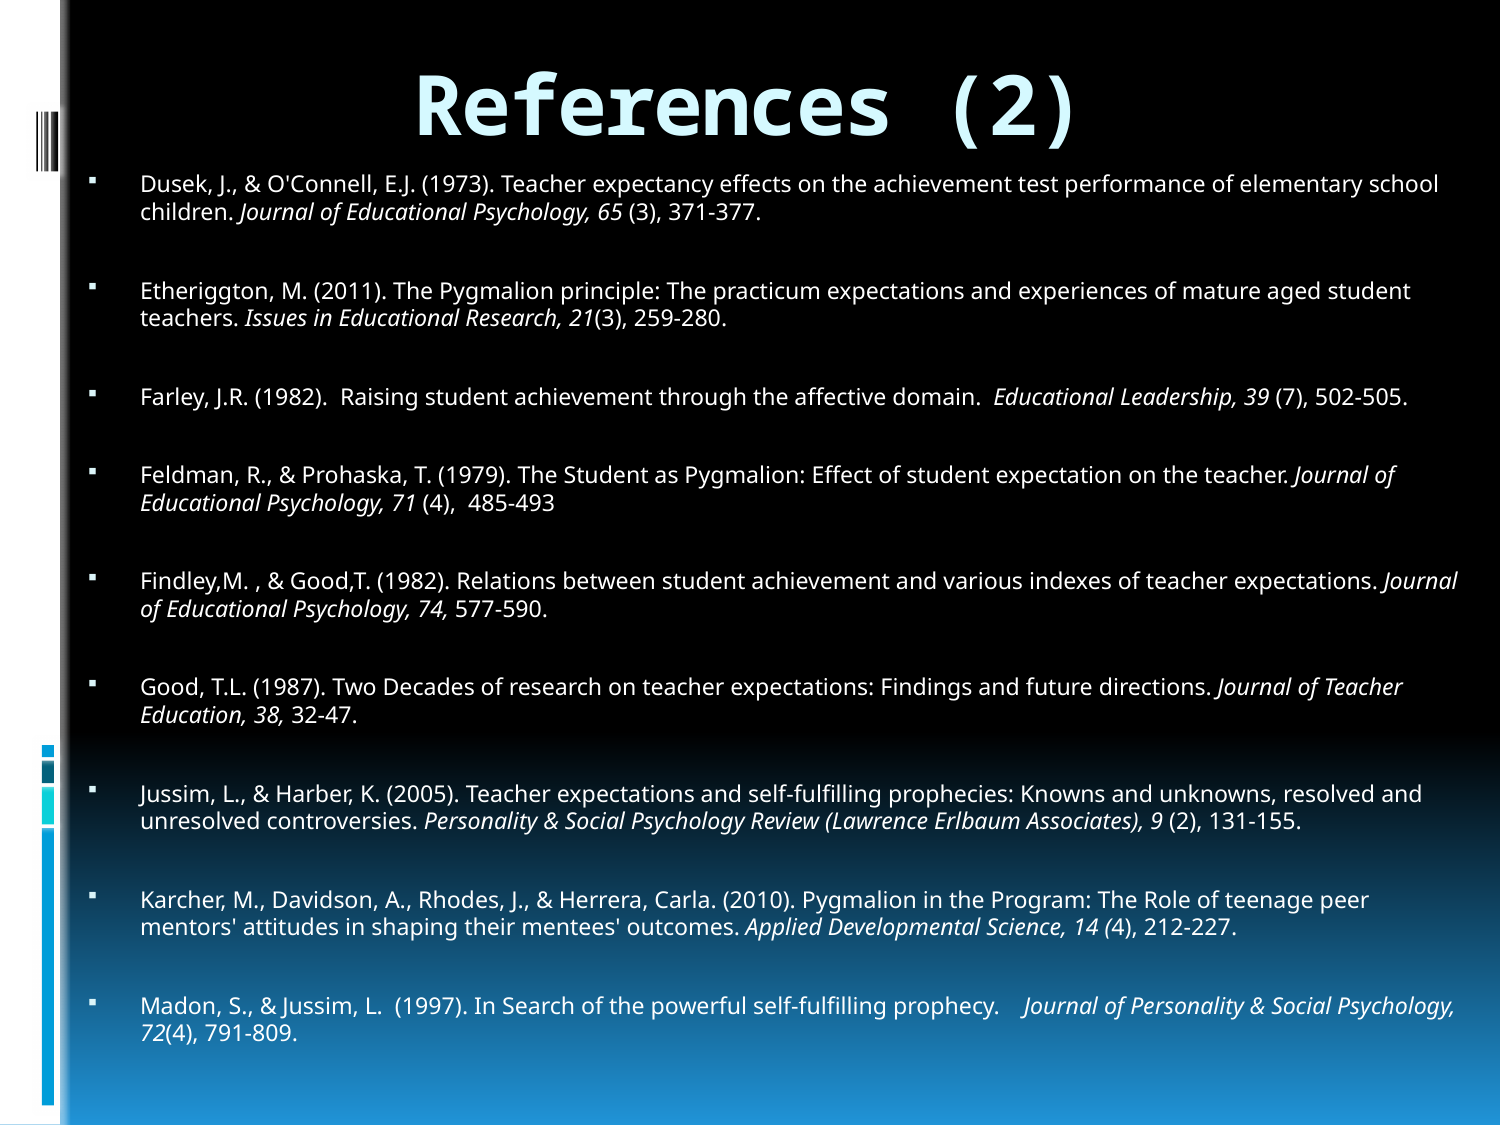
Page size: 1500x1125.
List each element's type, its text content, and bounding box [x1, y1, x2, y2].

title References (2) [75, 45, 1425, 162]
list Dusek, J., & O'Connell, E.J. (1973). Teacher expectancy effects on the achievement test performance of elementary school children. Journal of Educational Psychology, 65 (3), 371-377. Etheriggton, M. (2011). The Pygmalion principle: The practicum expectations and experiences of mature aged student teachers. Issues in Educational Research, 21(3), 259-280. Farley, J.R. (1982). Raising student achievement through the affective domain. Educational Leadership, 39 (7), 502-505. Feldman, R., & Prohaska, T. (1979). The Student as Pygmalion: Effect of student expectation on the teacher. Journal of Educational Psychology, 71 (4), 485-493 Findley,M. , & Good,T. (1982). Relations between student achievement and various indexes of teacher expectations. Journal of Educational Psychology, 74, 577-590. Good, T.L. (1987). Two Decades of research on teacher expectations: Findings and future directions. Journal of Teacher Education, 38, 32-47. Jussim, L., & Harber, K. (2005). Teacher expectations and self-fulfilling prophecies: Knowns and unknowns, resolved and unresolved controversies. Personality & Social Psychology Review (Lawrence Erlbaum Associates), 9 (2), 131-155. Karcher, M., Davidson, A., Rhodes, J., & Herrera, Carla. (2010). Pygmalion in the Program: The Role of teenage peer mentors' attitudes in shaping their mentees' outcomes. Applied Developmental Science, 14 (4), 212-227. Madon, S., & Jussim, L. (1997). In Search of the powerful self-fulfilling prophecy. Journal of Personality & Social Psychology, 72(4), 791-809. [62, 162, 1475, 1063]
